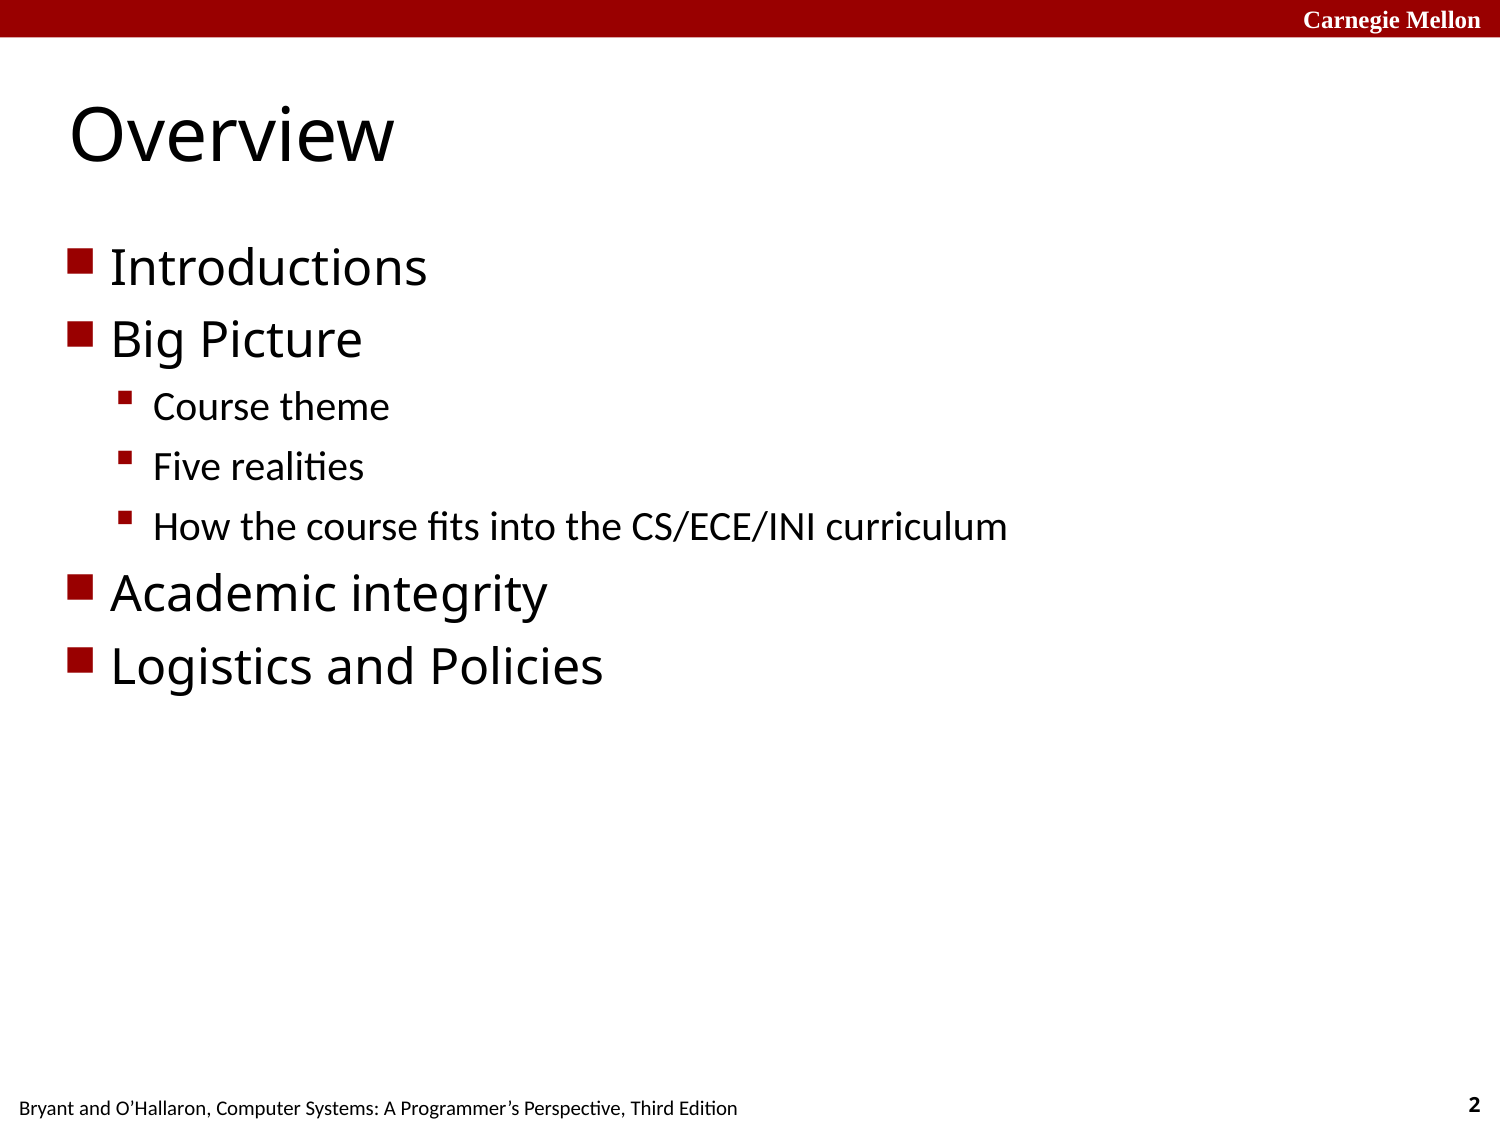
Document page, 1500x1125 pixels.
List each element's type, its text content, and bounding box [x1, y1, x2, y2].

title Overview [62, 41, 1438, 222]
list Introductions Big Picture Course theme Five realities How the course fits into the CS/ECE/INI curriculum Academic integrity Logistics and Policies [62, 228, 1438, 1122]
